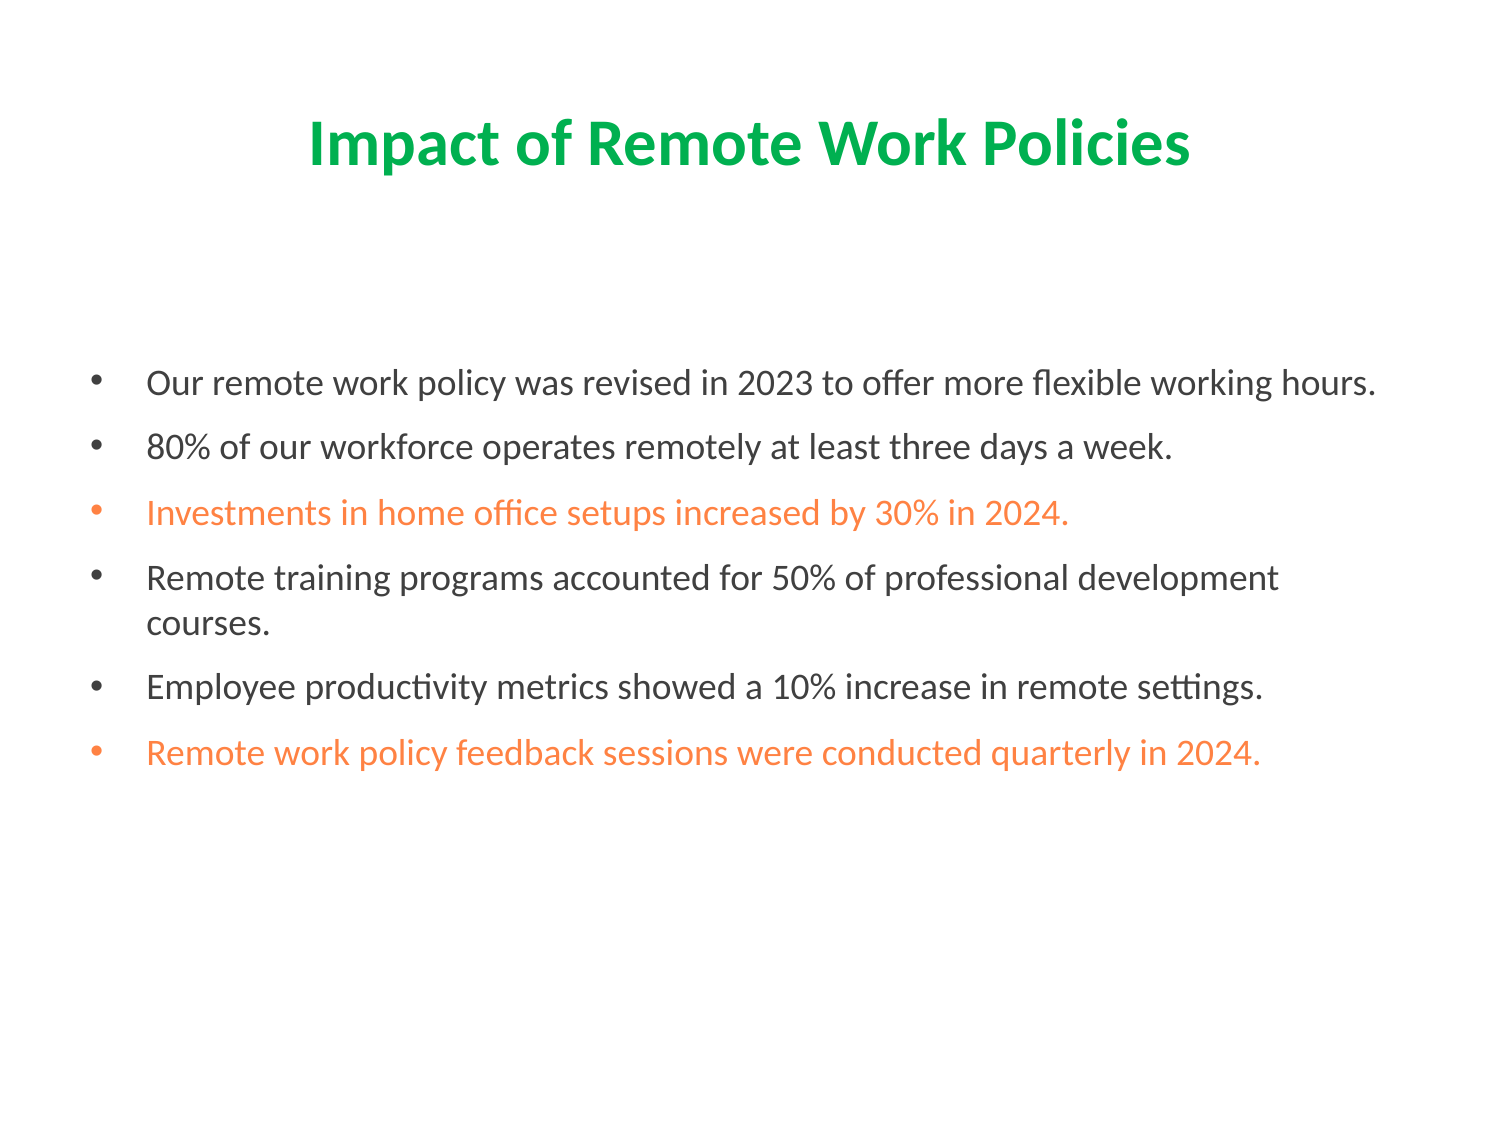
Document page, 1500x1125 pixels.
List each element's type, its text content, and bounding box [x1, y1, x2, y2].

title Impact of Remote Work Policies [75, 45, 1425, 233]
list Our remote work policy was revised in 2023 to offer more flexible working hours. 80% of our workforce operates remotely at least three days a week. Investments in home office setups increased by 30% in 2024. Remote training programs accounted for 50% of professional development courses. Employee productivity metrics showed a 10% increase in remote settings. Remote work policy feedback sessions were conducted quarterly in 2024. [75, 262, 1425, 1005]
